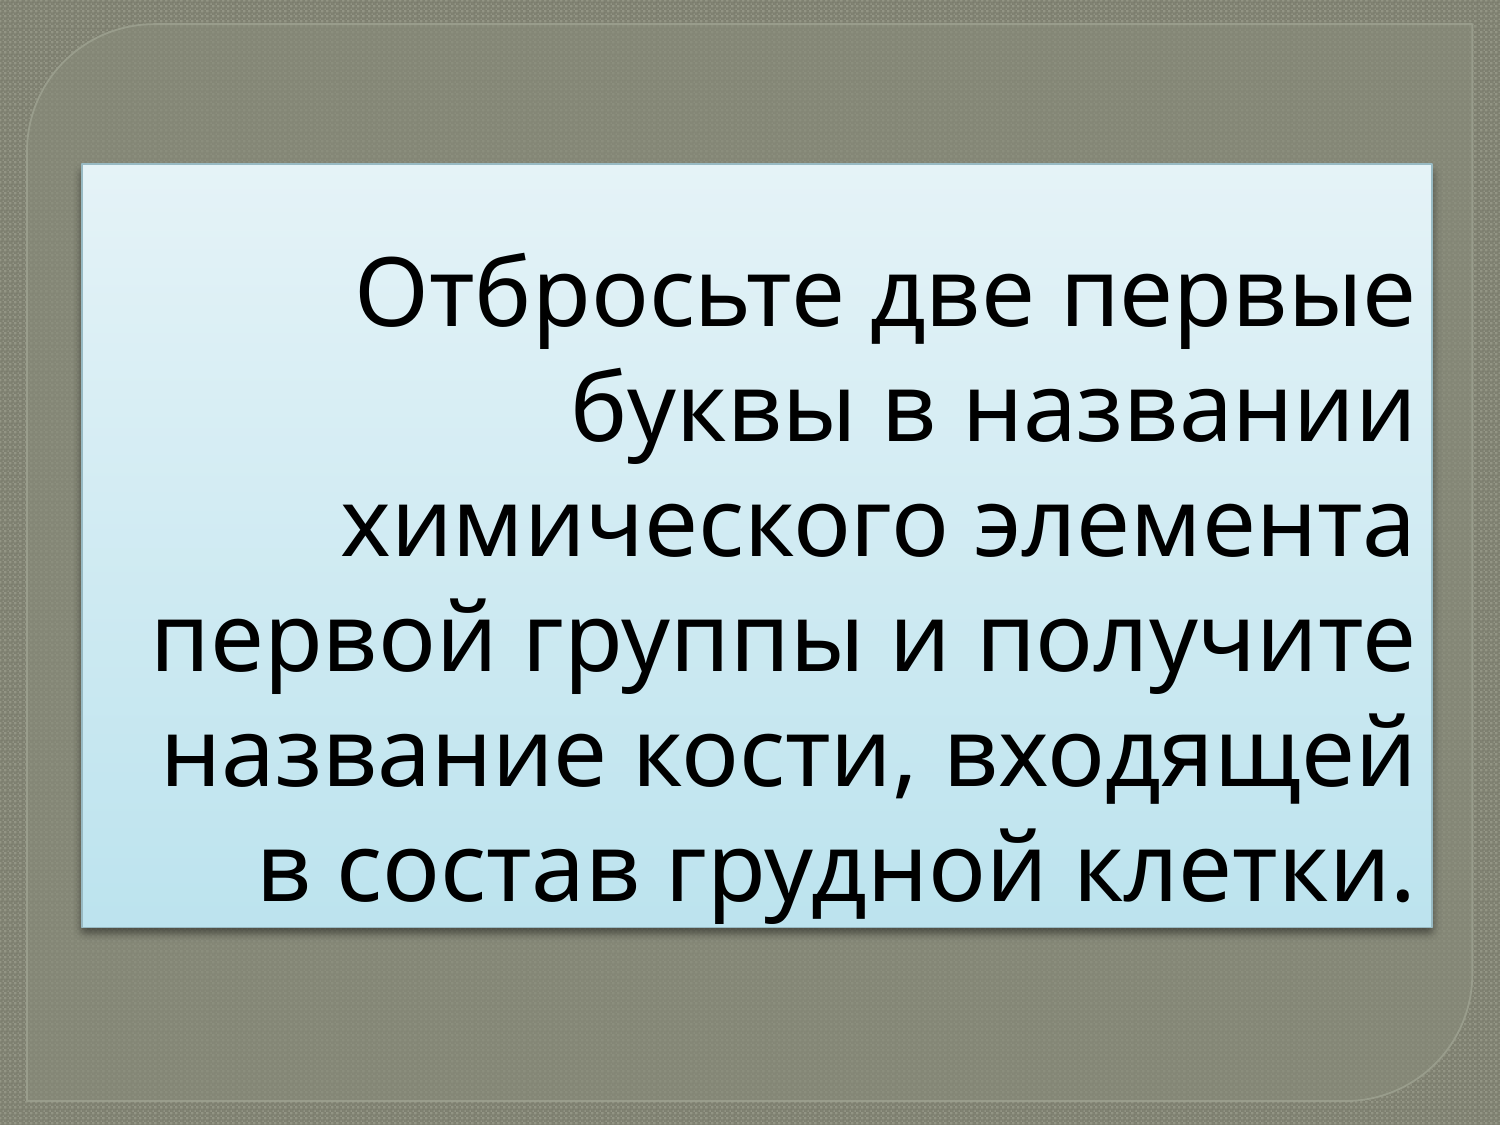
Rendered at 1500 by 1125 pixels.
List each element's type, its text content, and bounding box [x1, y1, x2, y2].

title Отбросьте две первые буквы в названии химического элемента первой группы и получите название кости, входящей в состав грудной клетки. [81, 163, 1433, 928]
